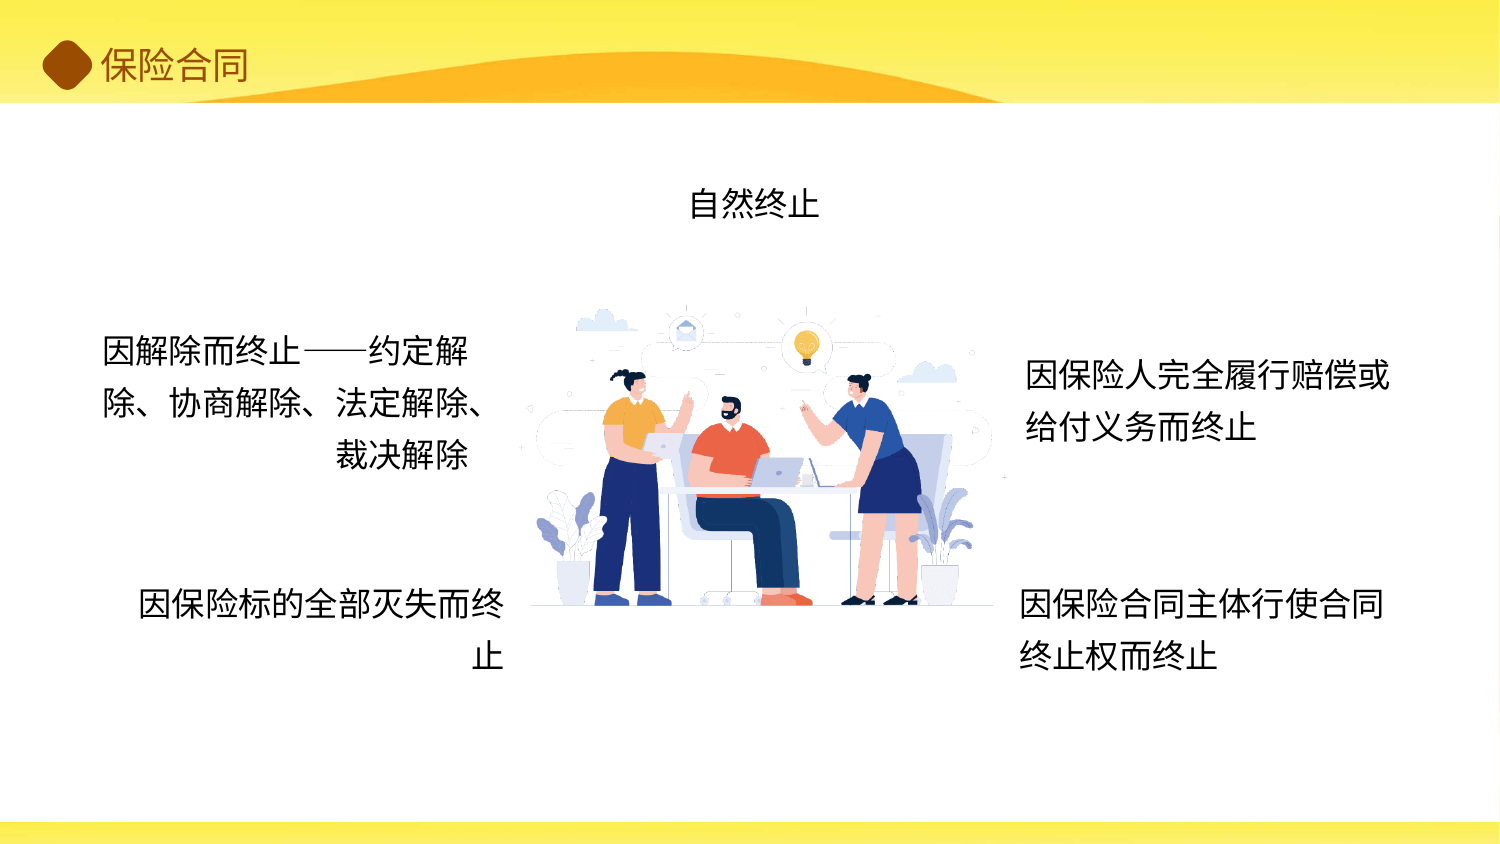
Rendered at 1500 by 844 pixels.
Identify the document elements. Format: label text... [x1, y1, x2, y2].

text_box 因保险标的全部灭失而终止 [123, 564, 520, 683]
text_box 因保险合同主体行使合同终止权而终止 [1004, 564, 1400, 683]
text_box 自然终止 [605, 164, 904, 231]
text_box 因保险人完全履行赔偿或给付义务而终止 [1028, 334, 1406, 454]
picture [498, 243, 1028, 667]
picture [0, 0, 1500, 102]
text_box 因解除而终止——约定解除、协商解除、法定解除、裁决解除 [87, 310, 483, 482]
picture [0, 822, 1500, 844]
